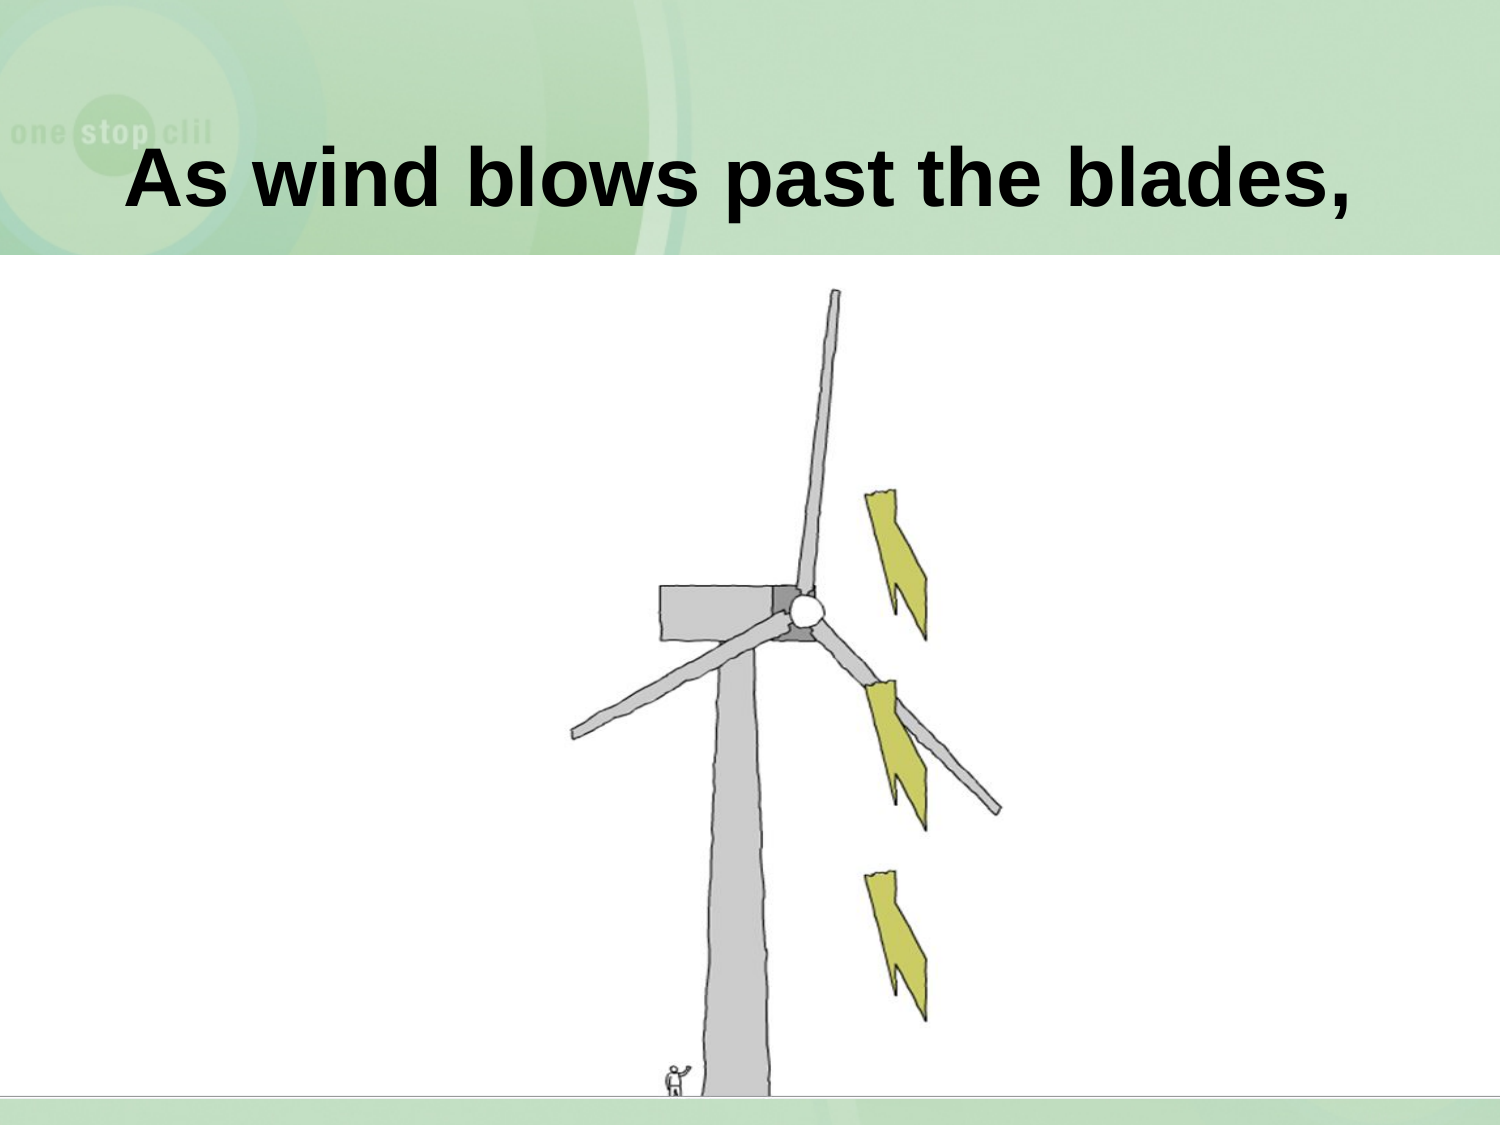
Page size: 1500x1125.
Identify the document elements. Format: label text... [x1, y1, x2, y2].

picture [0, 0, 1500, 1125]
title As wind blows past the blades, [75, 79, 1425, 253]
